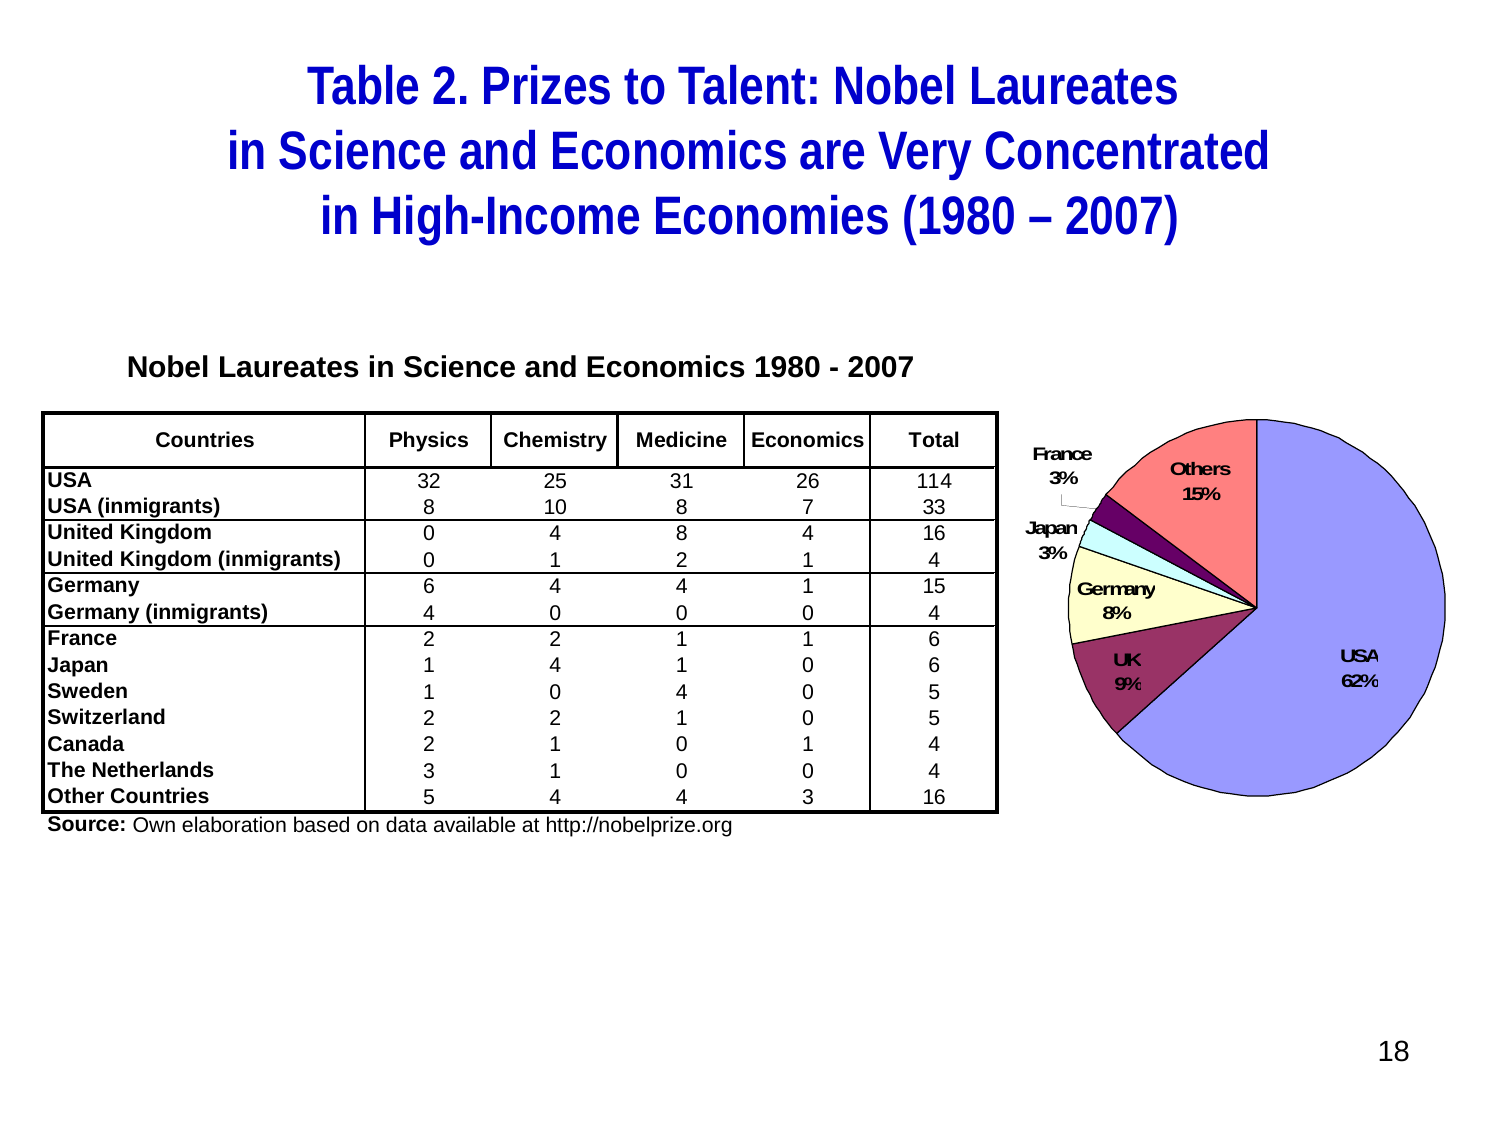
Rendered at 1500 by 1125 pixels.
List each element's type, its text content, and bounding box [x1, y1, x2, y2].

text_box Table 2. Prizes to Talent: Nobel Laureates in Science and Economics are Very Concentrated in High-Income Economies (1980 – 2007) [62, 42, 1438, 253]
slide_number 18 [1074, 1024, 1426, 1103]
picture [25, 346, 1015, 840]
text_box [808, 296, 1500, 922]
